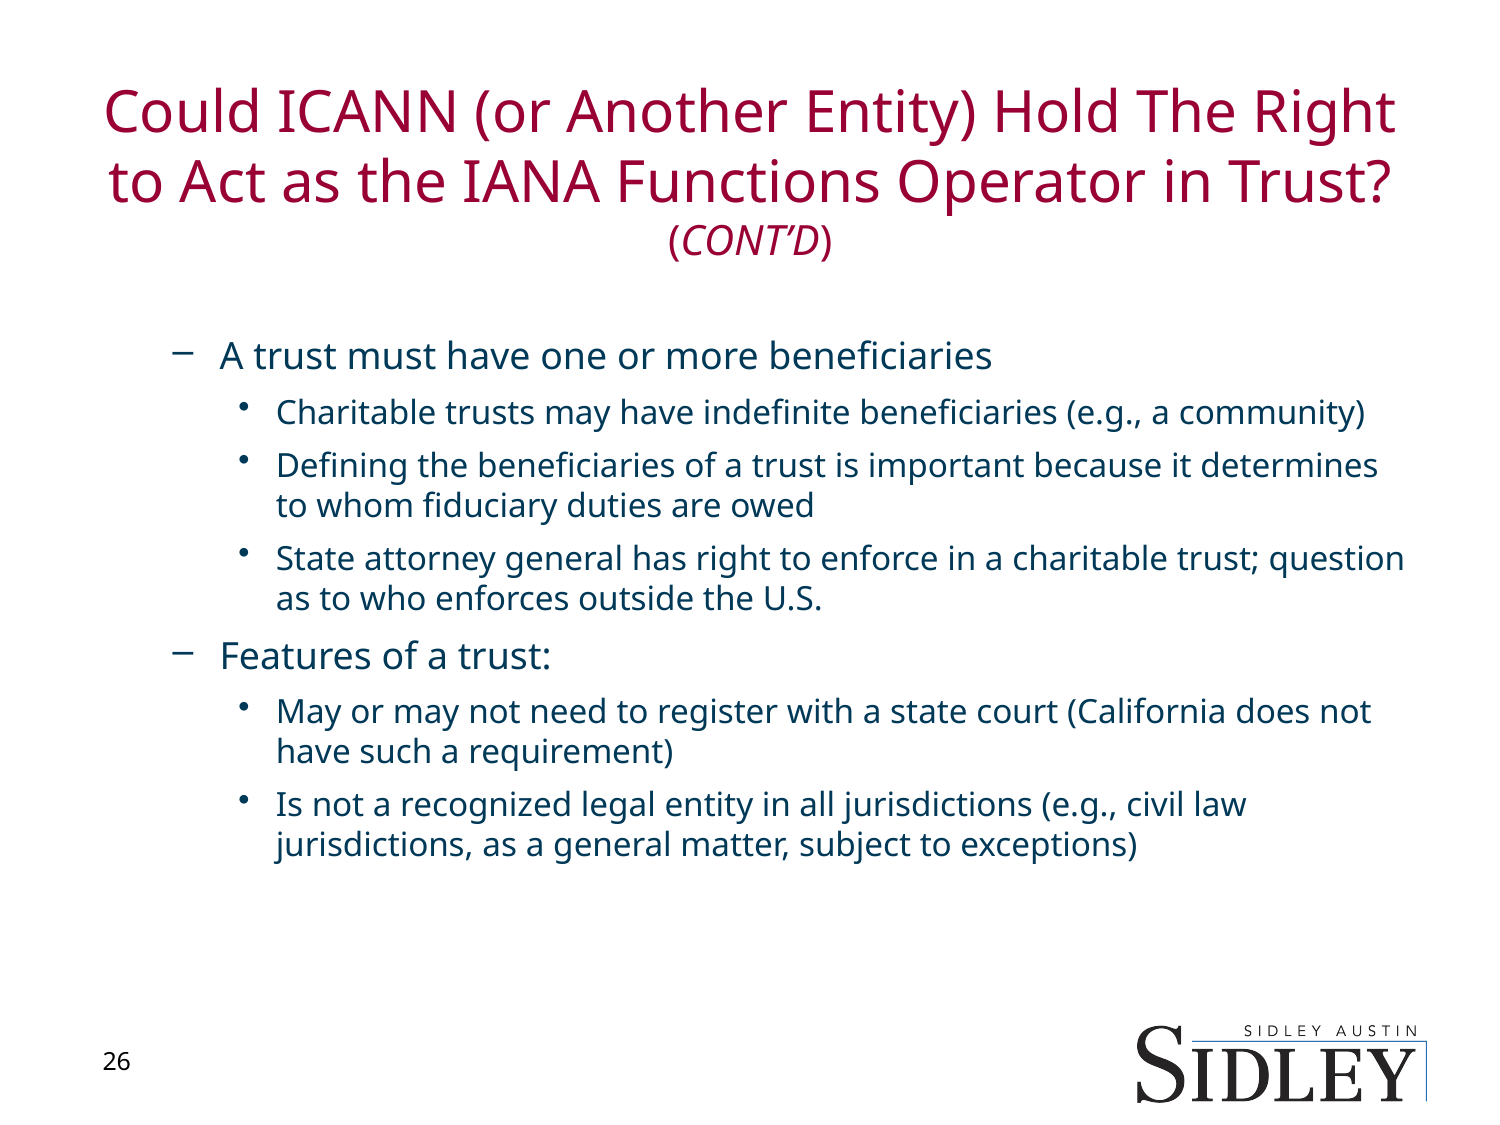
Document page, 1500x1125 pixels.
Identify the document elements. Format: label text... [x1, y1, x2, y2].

title Could ICANN (or Another Entity) Hold The Right to Act as the IANA Functions Operator in Trust? (CONT’D) [82, 24, 1418, 313]
list A trust must have one or more beneficiaries Charitable trusts may have indefinite beneficiaries (e.g., a community) Defining the beneficiaries of a trust is important because it determines to whom fiduciary duties are owed State attorney general has right to enforce in a charitable trust; question as to who enforces outside the U.S. Features of a trust: May or may not need to register with a state court (California does not have such a requirement) Is not a recognized legal entity in all jurisdictions (e.g., civil law jurisdictions, as a general matter, subject to exceptions) [82, 324, 1426, 988]
slide_number 26 [87, 1037, 401, 1098]
picture [1137, 1025, 1427, 1103]
